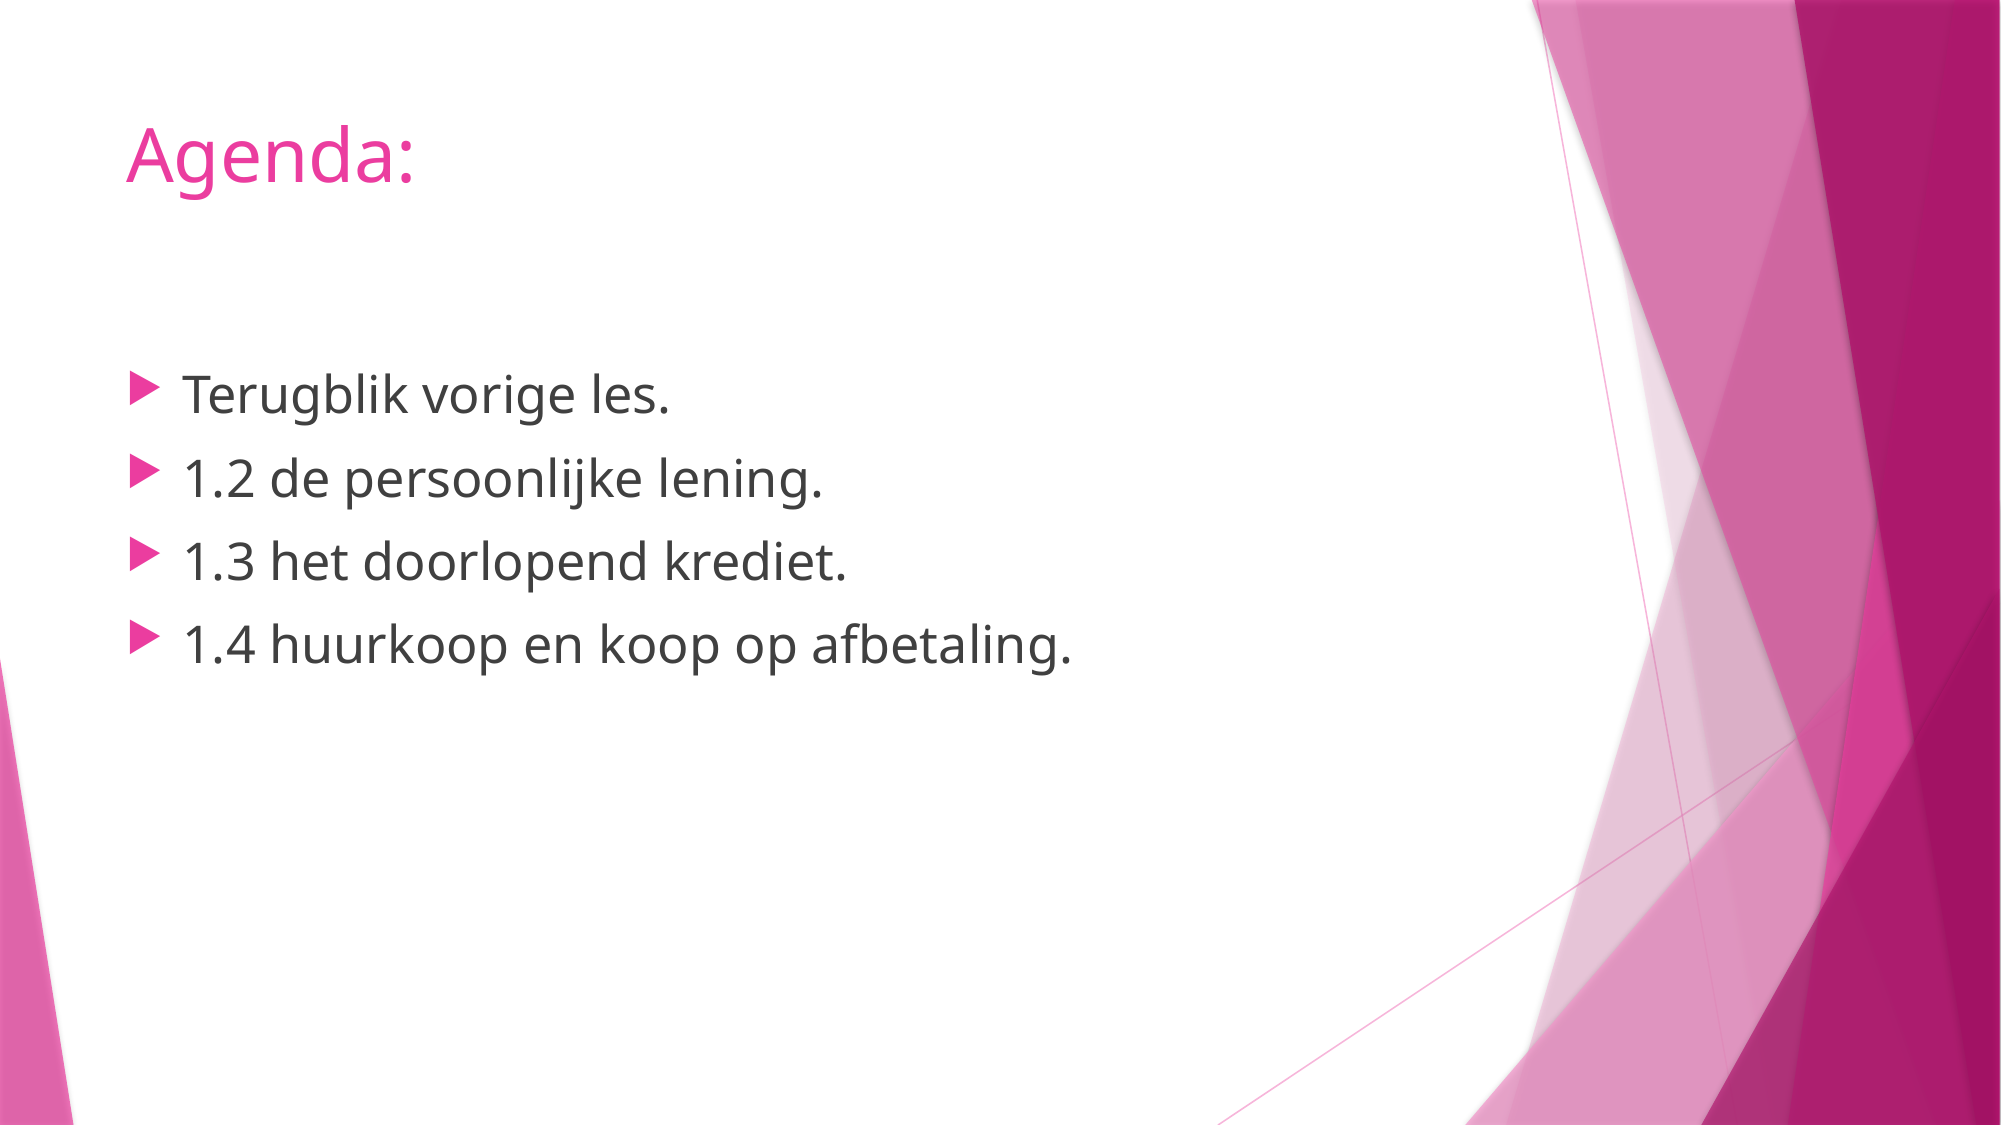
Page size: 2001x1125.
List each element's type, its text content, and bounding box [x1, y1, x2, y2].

title Agenda: [111, 99, 1522, 317]
list Terugblik vorige les. 1.2 de persoonlijke lening. 1.3 het doorlopend krediet. 1.4 huurkoop en koop op afbetaling. [111, 354, 1522, 992]
